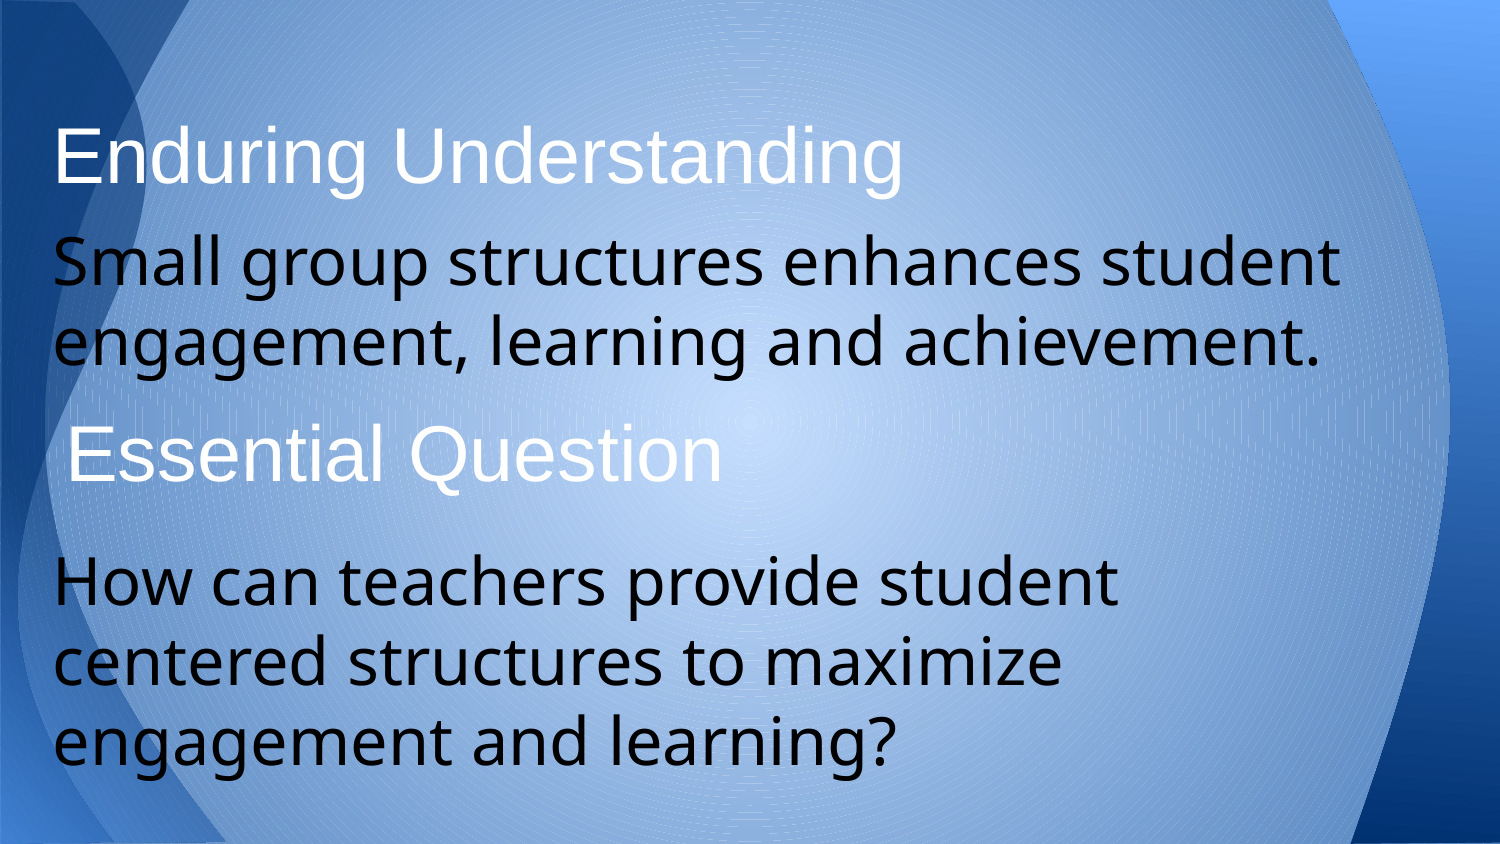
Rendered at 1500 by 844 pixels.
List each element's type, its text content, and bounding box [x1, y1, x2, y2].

list Small group structures enhances student engagement, learning and achievement. How can teachers provide student centered structures to maximize engagement and learning? [37, 214, 1425, 800]
title Enduring Understanding [37, 73, 1425, 214]
text_box Essential Question [49, 371, 1400, 513]
